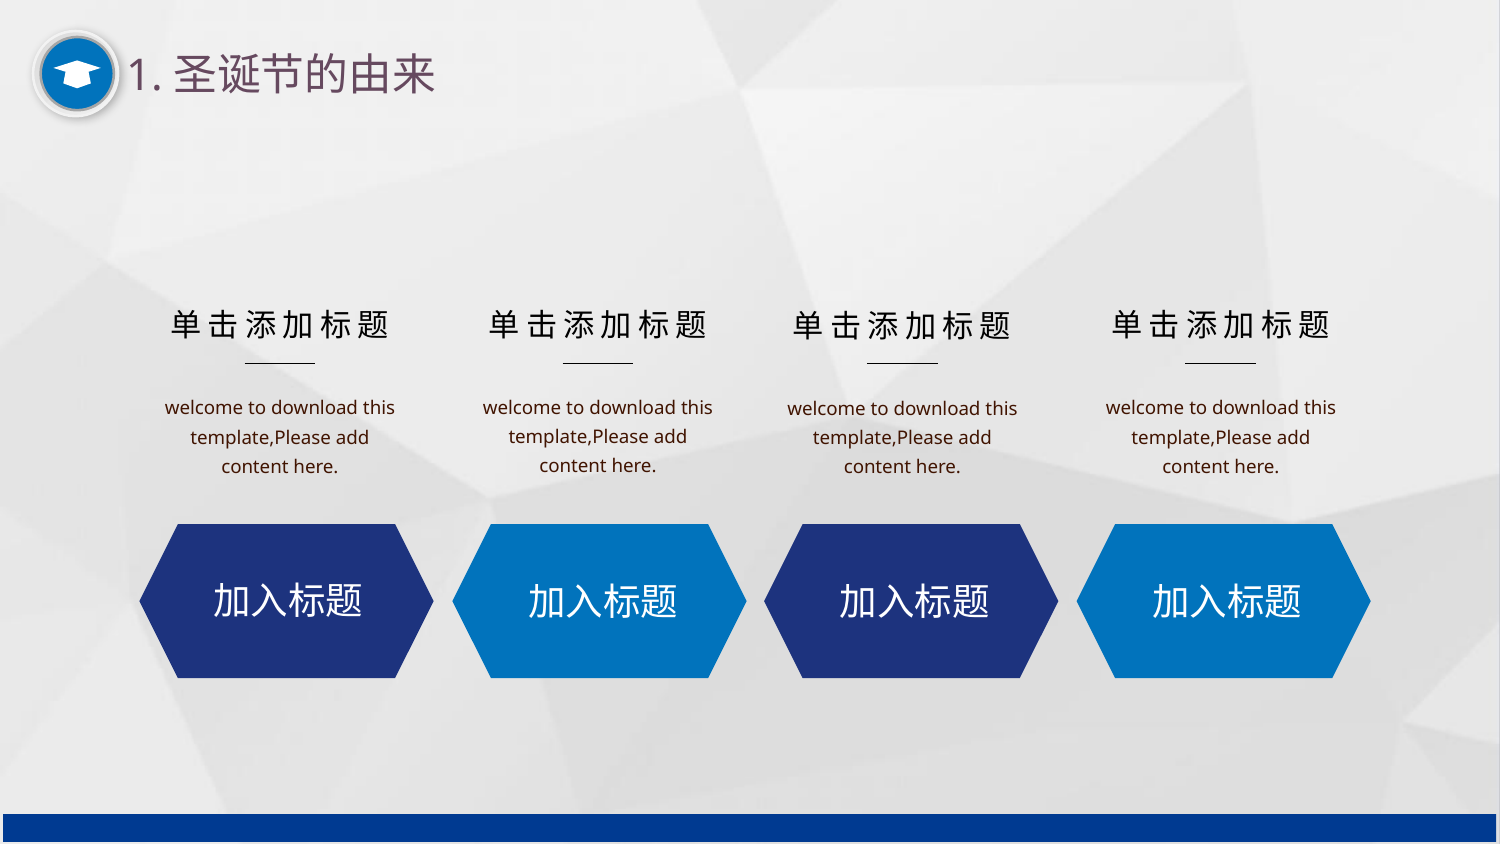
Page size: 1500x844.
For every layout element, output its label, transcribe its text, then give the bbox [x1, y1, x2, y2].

text_box [2, 813, 1497, 843]
text_box welcome to download this template,Please add content here. [137, 378, 423, 489]
text_box 单击添加标题 [681, 283, 1123, 355]
text_box [762, 523, 1060, 680]
text_box 加入标题 [513, 557, 694, 631]
text_box 加入标题 [198, 556, 379, 630]
picture [0, 0, 1500, 844]
text_box 单击添加标题 [459, 282, 816, 354]
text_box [32, 30, 119, 117]
text_box [451, 523, 748, 680]
text_box welcome to download this template,Please add content here. [1077, 378, 1364, 489]
text_box [138, 523, 435, 680]
text_box 加入标题 [1137, 557, 1318, 631]
text_box 单击添加标题 [1082, 282, 1360, 355]
text_box 单击添加标题 [100, 282, 459, 354]
text_box welcome to download this template,Please add content here. [455, 377, 741, 488]
text_box 1.圣诞节的由来 [119, 39, 451, 107]
text_box welcome to download this template,Please add content here. [758, 378, 1046, 489]
text_box 加入标题 [825, 557, 1005, 631]
text_box [1075, 523, 1372, 680]
